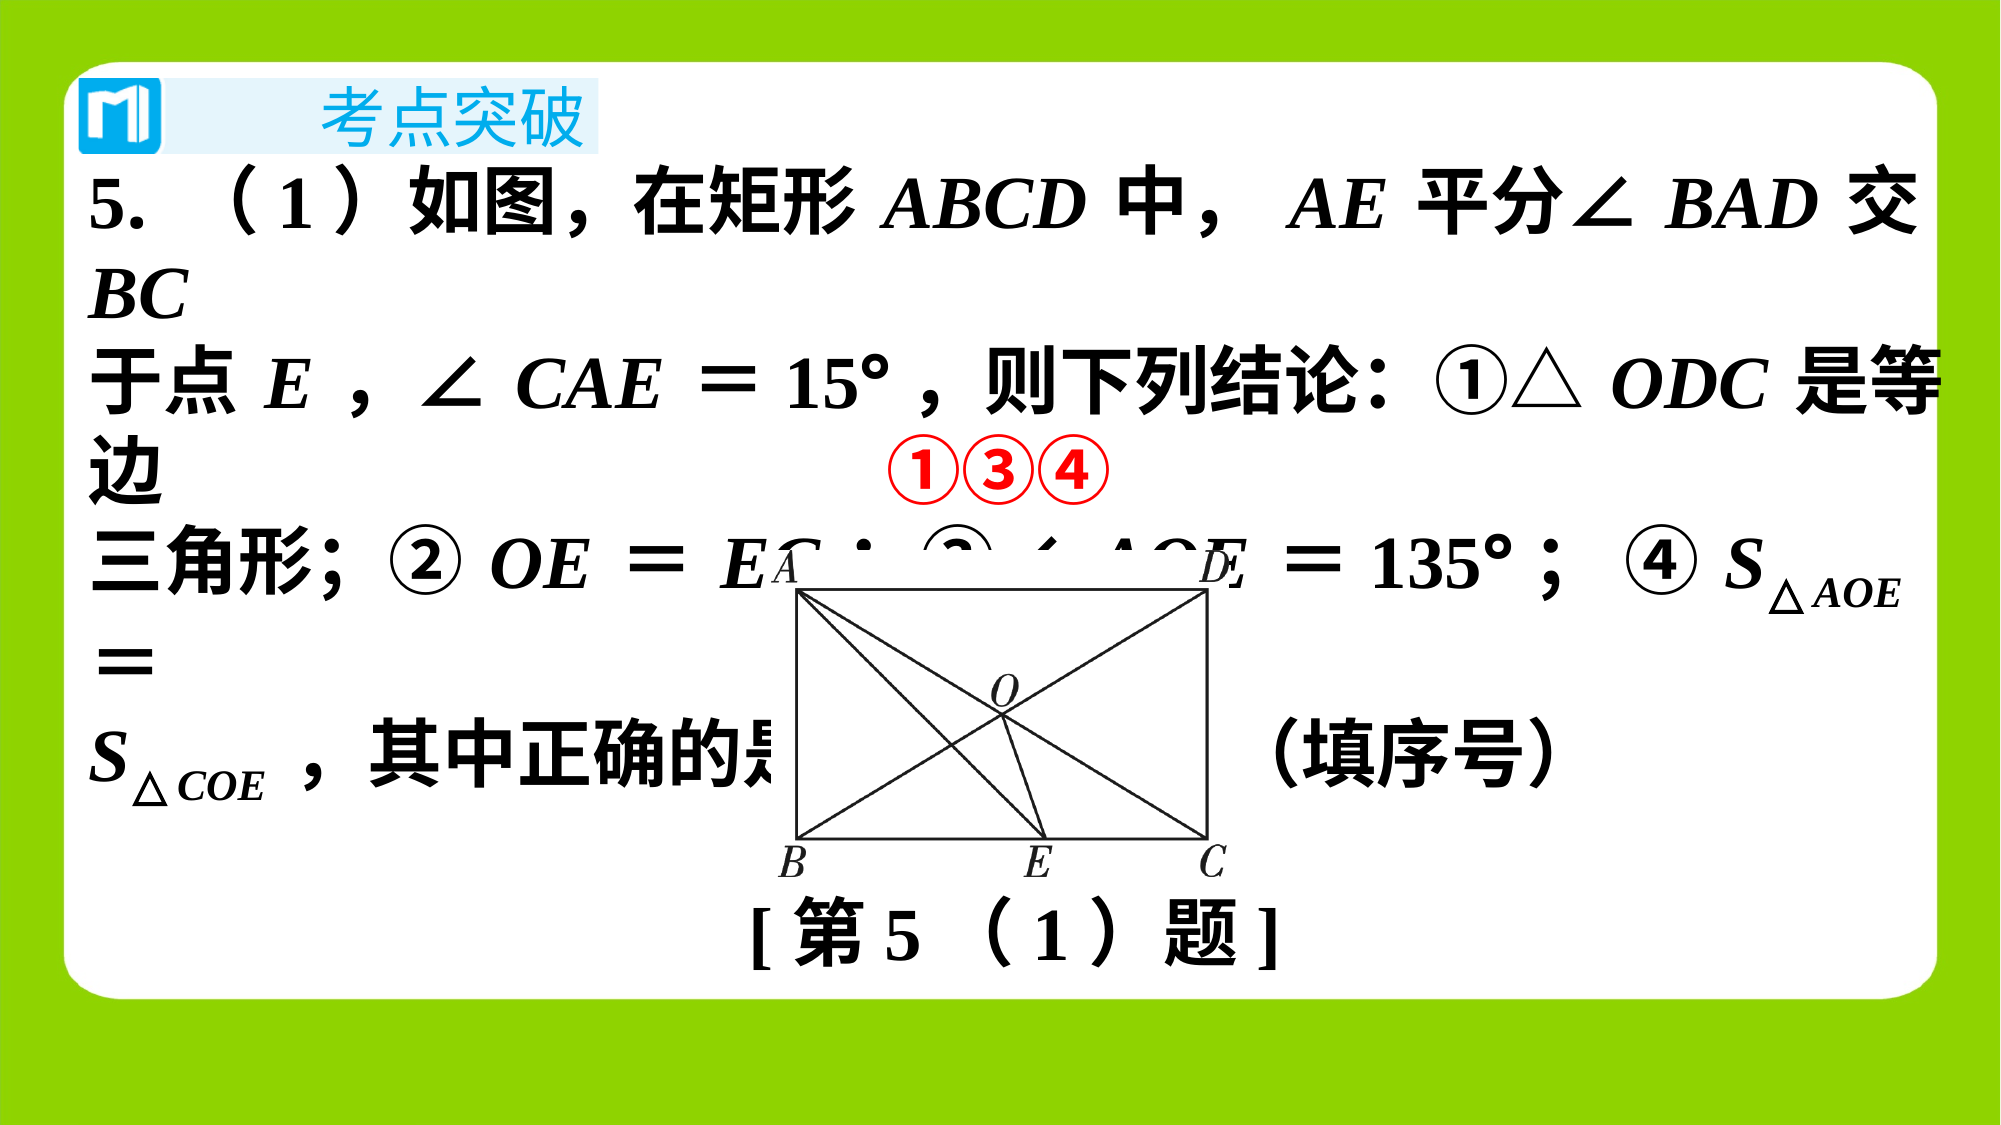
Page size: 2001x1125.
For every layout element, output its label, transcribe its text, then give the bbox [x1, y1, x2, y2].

text_box ①③④ [871, 416, 1203, 522]
text_box 5. （1）如图，在矩形ABCD中，AE平分∠BAD交BC 于点E，∠CAE＝15°，则下列结论：①△ODC是等边 三角形；②OE＝EC；③∠AOE＝135°； ④S△AOE＝ S△COE，其中正确的是 ；（填序号） [88, 153, 1974, 518]
text_box [第5（1）题] [807, 885, 1390, 976]
picture [0, 0, 2001, 1125]
